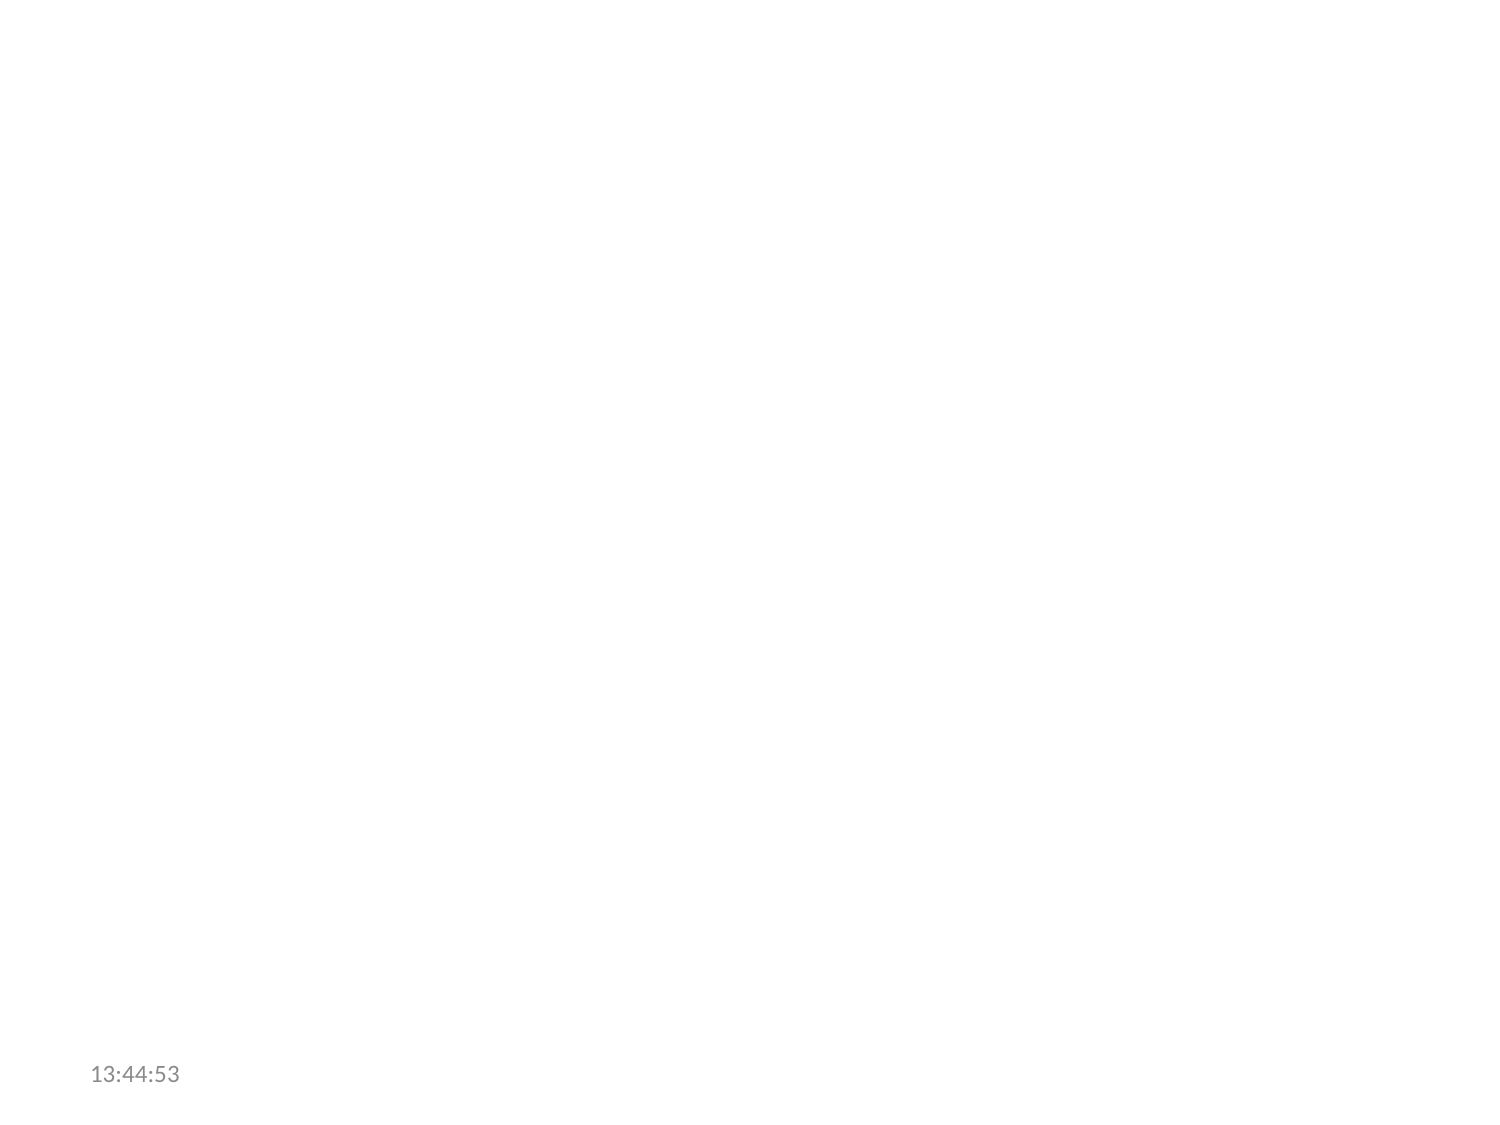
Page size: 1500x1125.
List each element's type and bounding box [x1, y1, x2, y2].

slide_number [75, 1042, 425, 1103]
